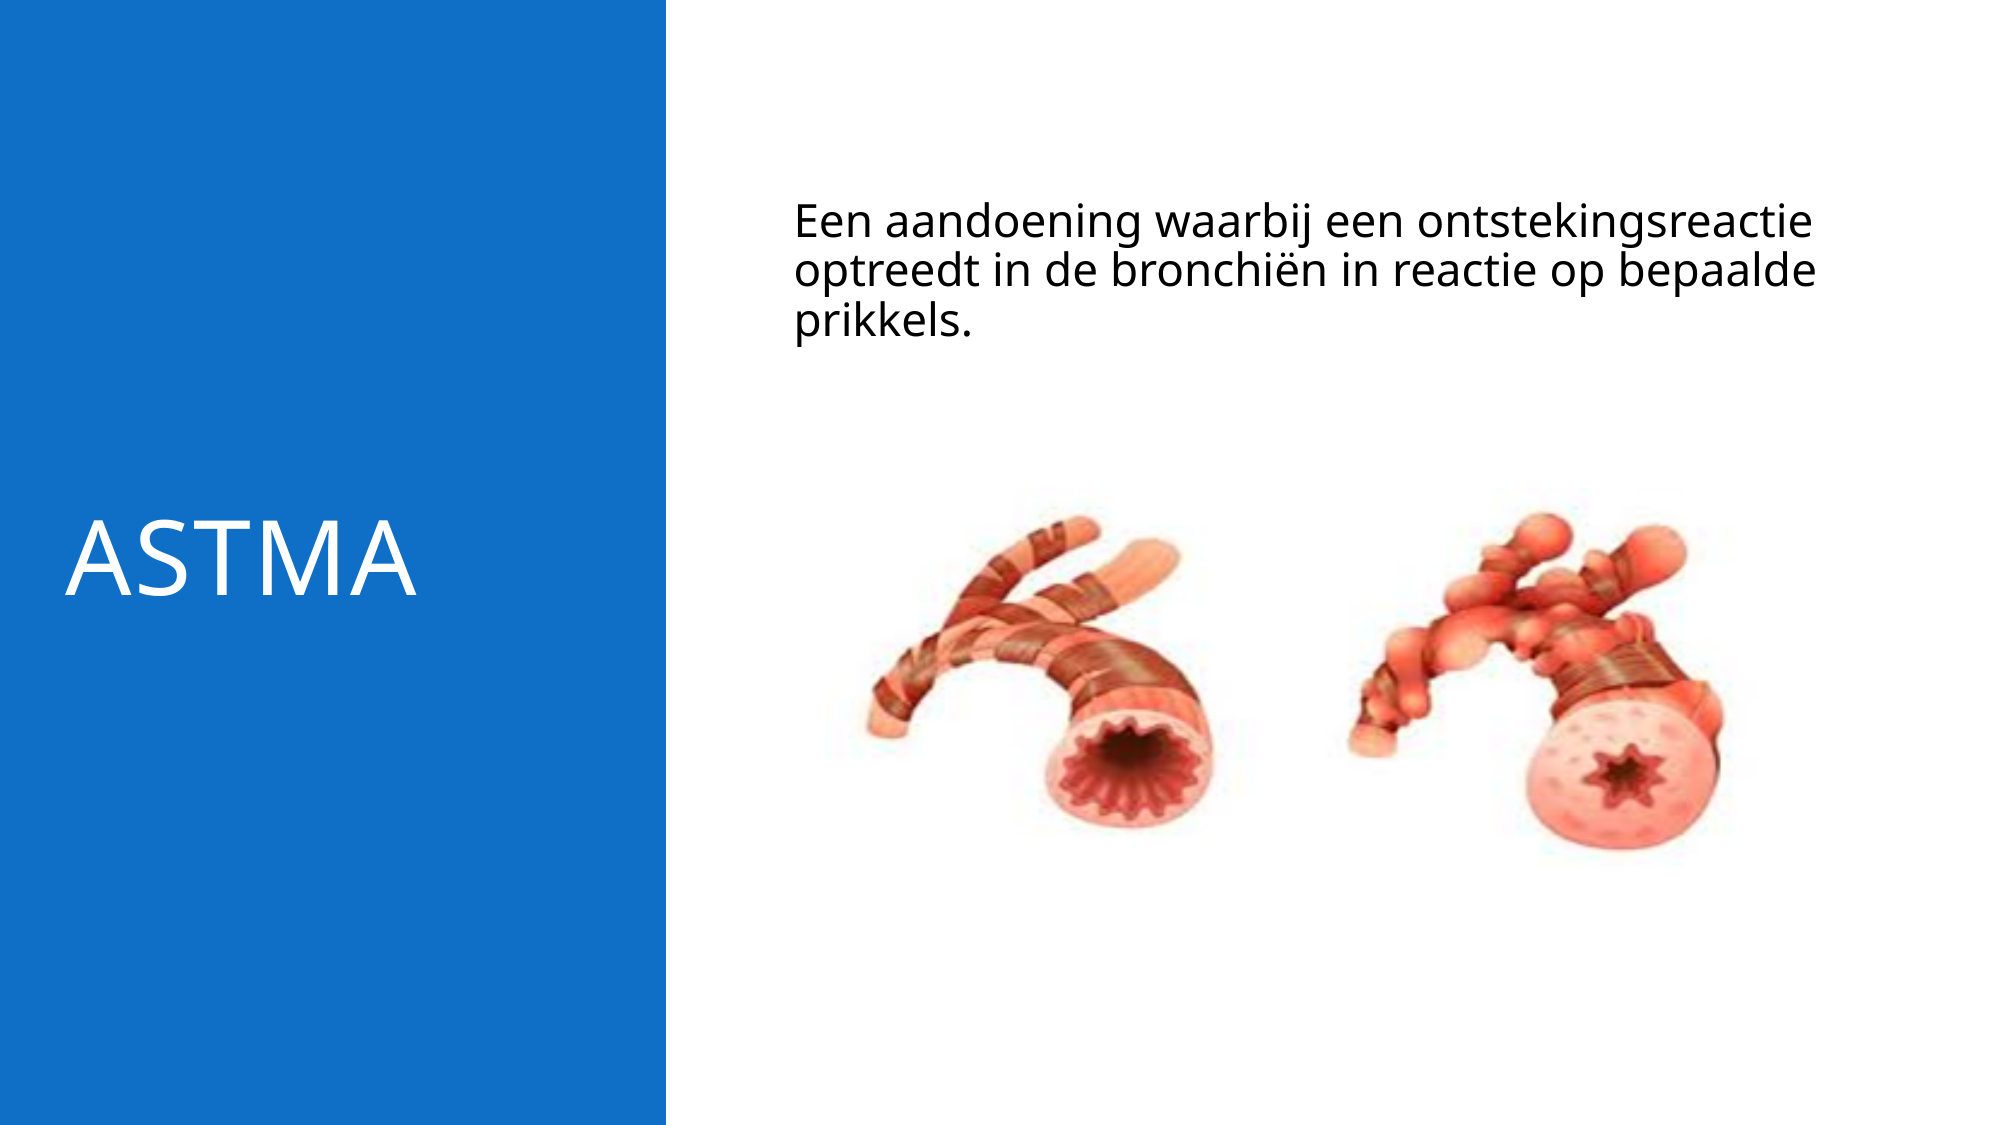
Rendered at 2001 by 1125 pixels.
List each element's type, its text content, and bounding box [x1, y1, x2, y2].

list Een aandoening waarbij een ontstekingsreactie optreedt in de bronchiën in reactie op bepaalde prikkels. [770, 190, 1948, 720]
title Astma [50, 104, 614, 1026]
picture [824, 488, 1787, 867]
text_box [0, 0, 667, 1125]
